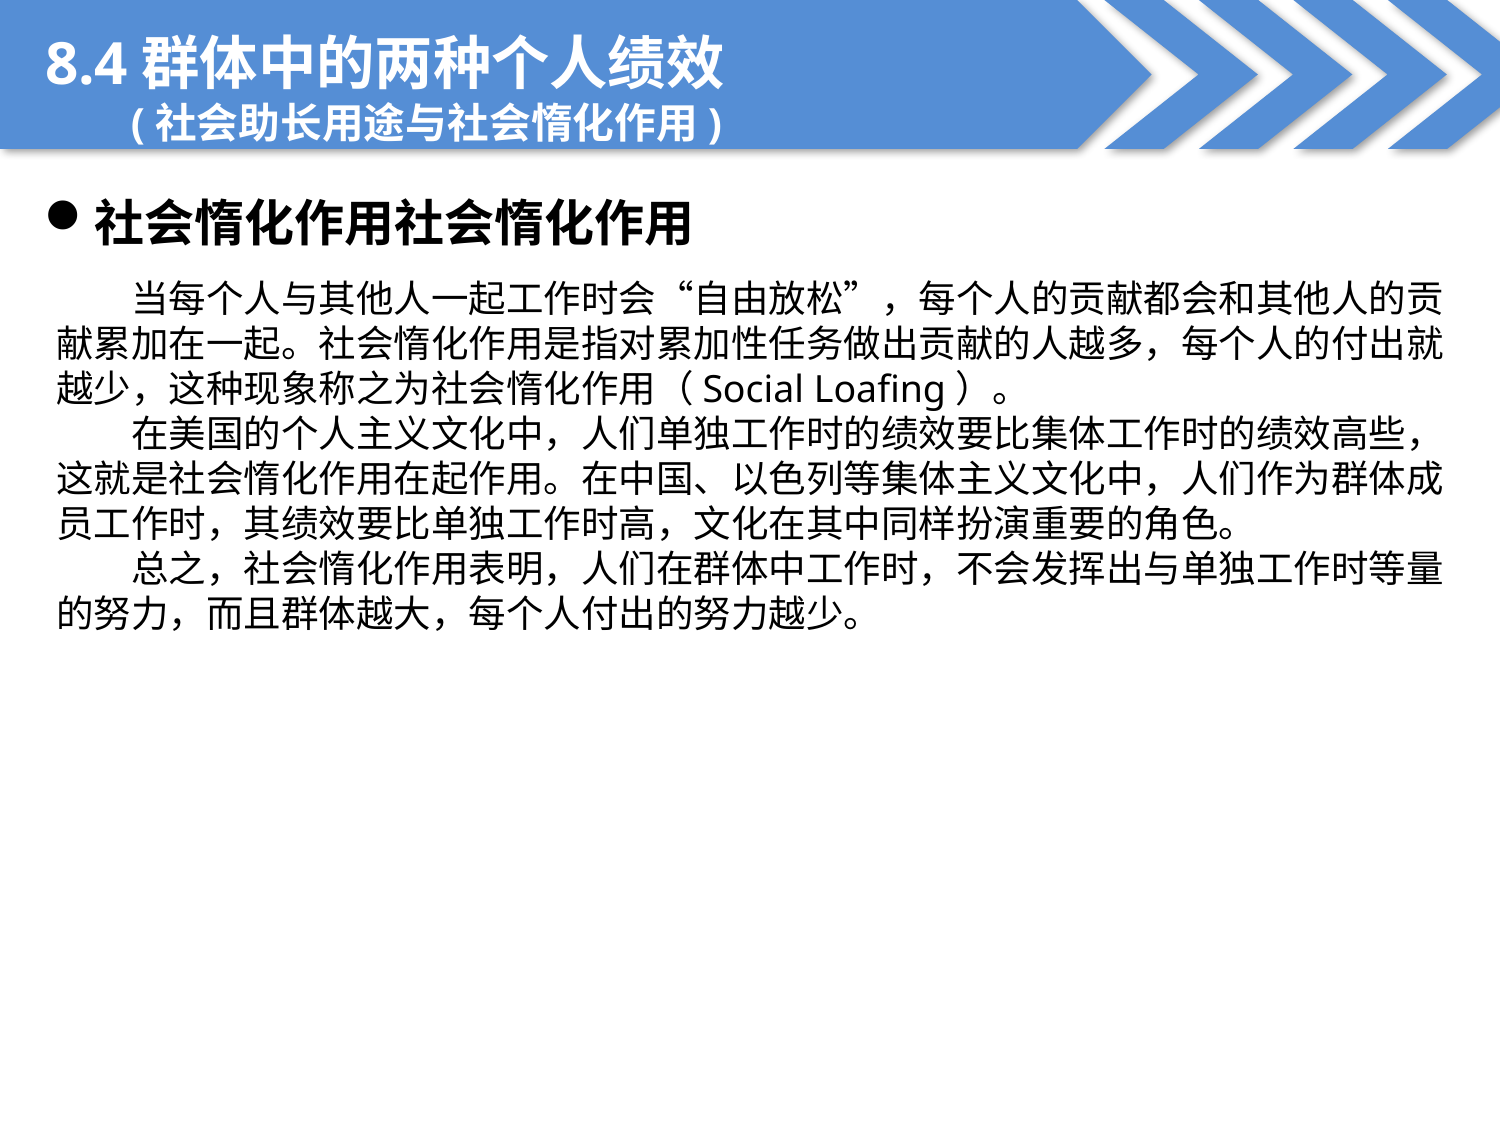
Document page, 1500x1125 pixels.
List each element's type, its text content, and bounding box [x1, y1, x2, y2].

text_box 8.4群体中的两种个人绩效 (社会助长用途与社会惰化作用) [30, 19, 740, 74]
text_box 8.4群体中的两种个人绩效 (社会助长用途与社会惰化作用) [30, 76, 740, 154]
text_box 当每个人与其他人一起工作时会“自由放松”，每个人的贡献都会和其他人的贡献累加在一起。社会惰化作用是指对累加性任务做出贡献的人越多，每个人的付出就越少，这种现象称之为社会惰化作用（Social Loafing）。 在美国的个人主义文化中，人们单独工作时的绩效要比集体工作时的绩效高些，这就是社会惰化作用在起作用。在中国、以色列等集体主义文化中，人们作为群体成员工作时，其绩效要比单独工作时高，文化在其中同样扮演重要的角色。 总之，社会惰化作用表明，人们在群体中工作时，不会发挥出与单独工作时等量的努力，而且群体越大，每个人付出的努力越少。 [41, 267, 1459, 642]
text_box 社会惰化作用社会惰化作用 [29, 184, 786, 260]
